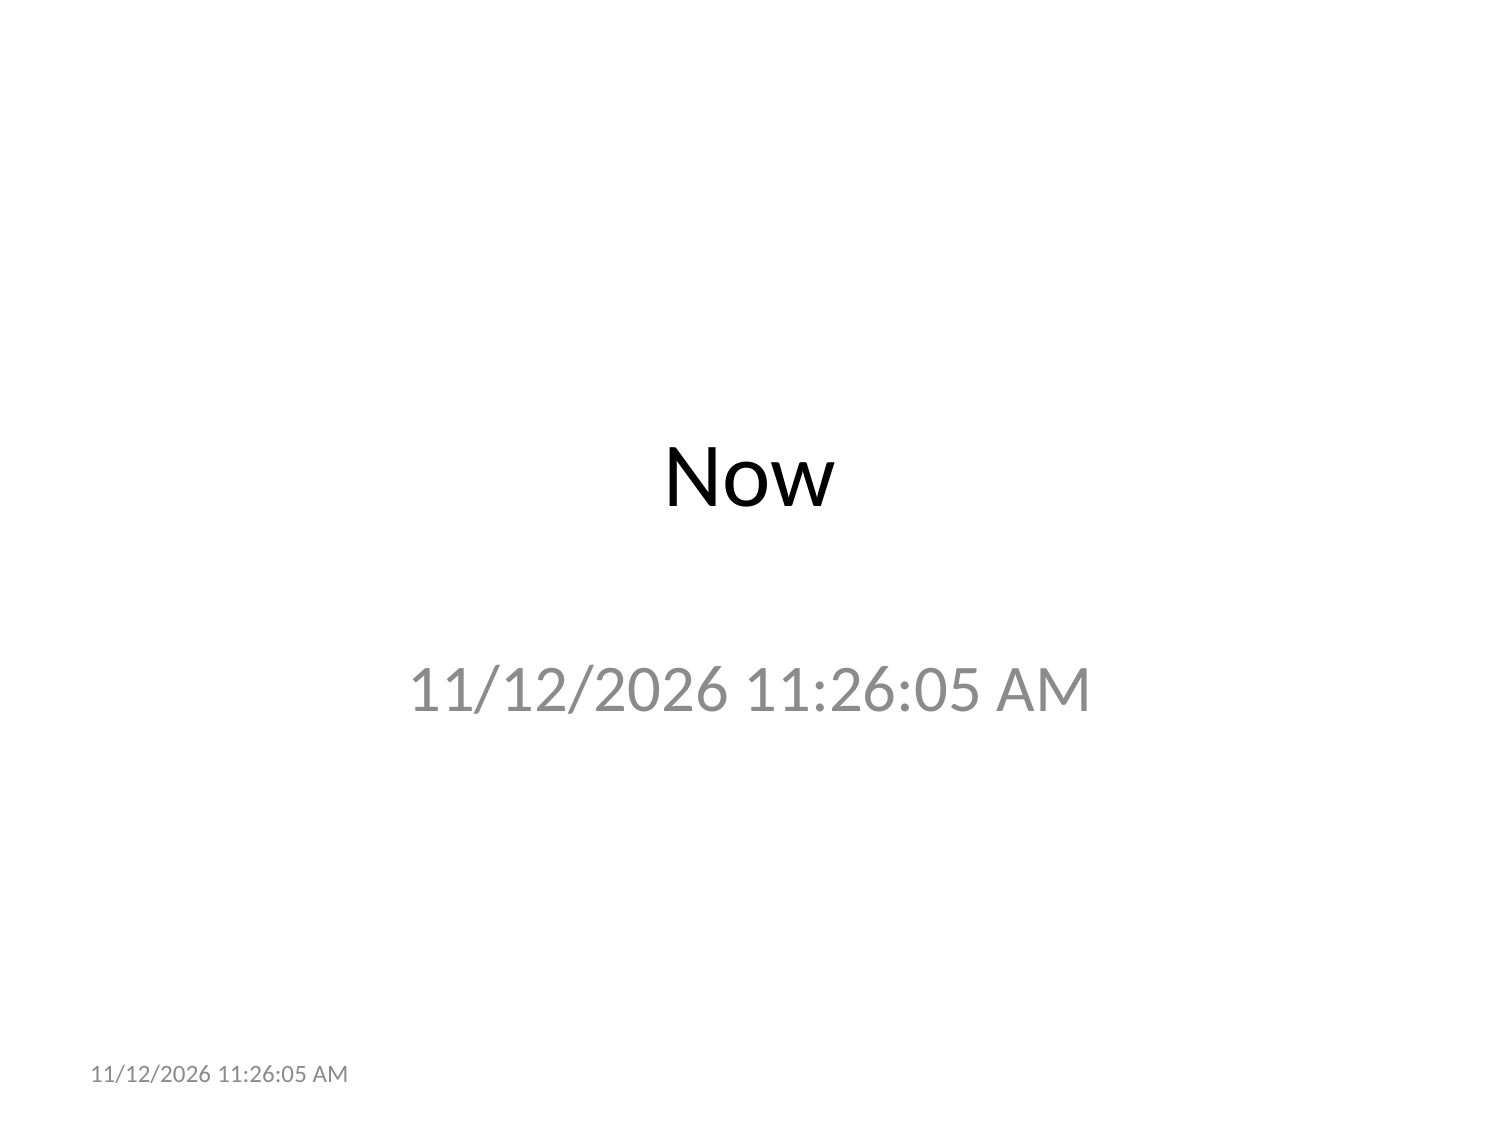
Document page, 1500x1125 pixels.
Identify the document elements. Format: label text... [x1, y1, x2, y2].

title Now [112, 349, 1388, 591]
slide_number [75, 1042, 425, 1103]
subtitle 2011-12-19 10:20:04 AM [225, 637, 1275, 925]
